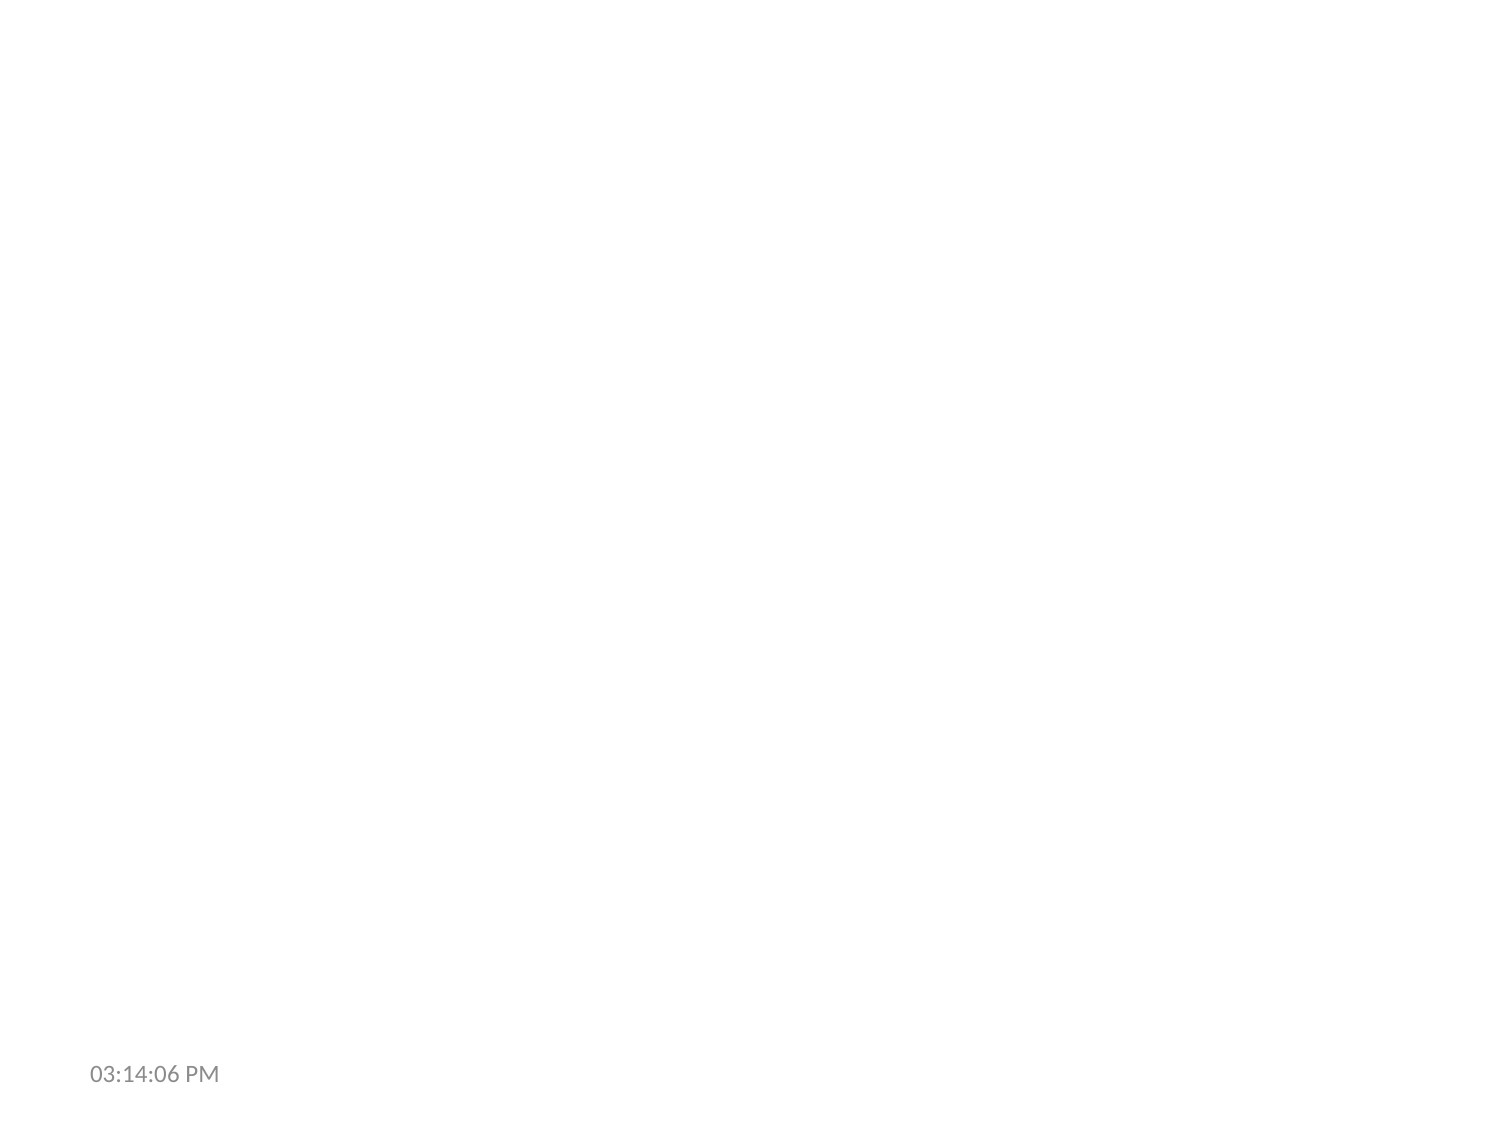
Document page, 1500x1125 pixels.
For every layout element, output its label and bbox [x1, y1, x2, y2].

slide_number [75, 1042, 425, 1103]
